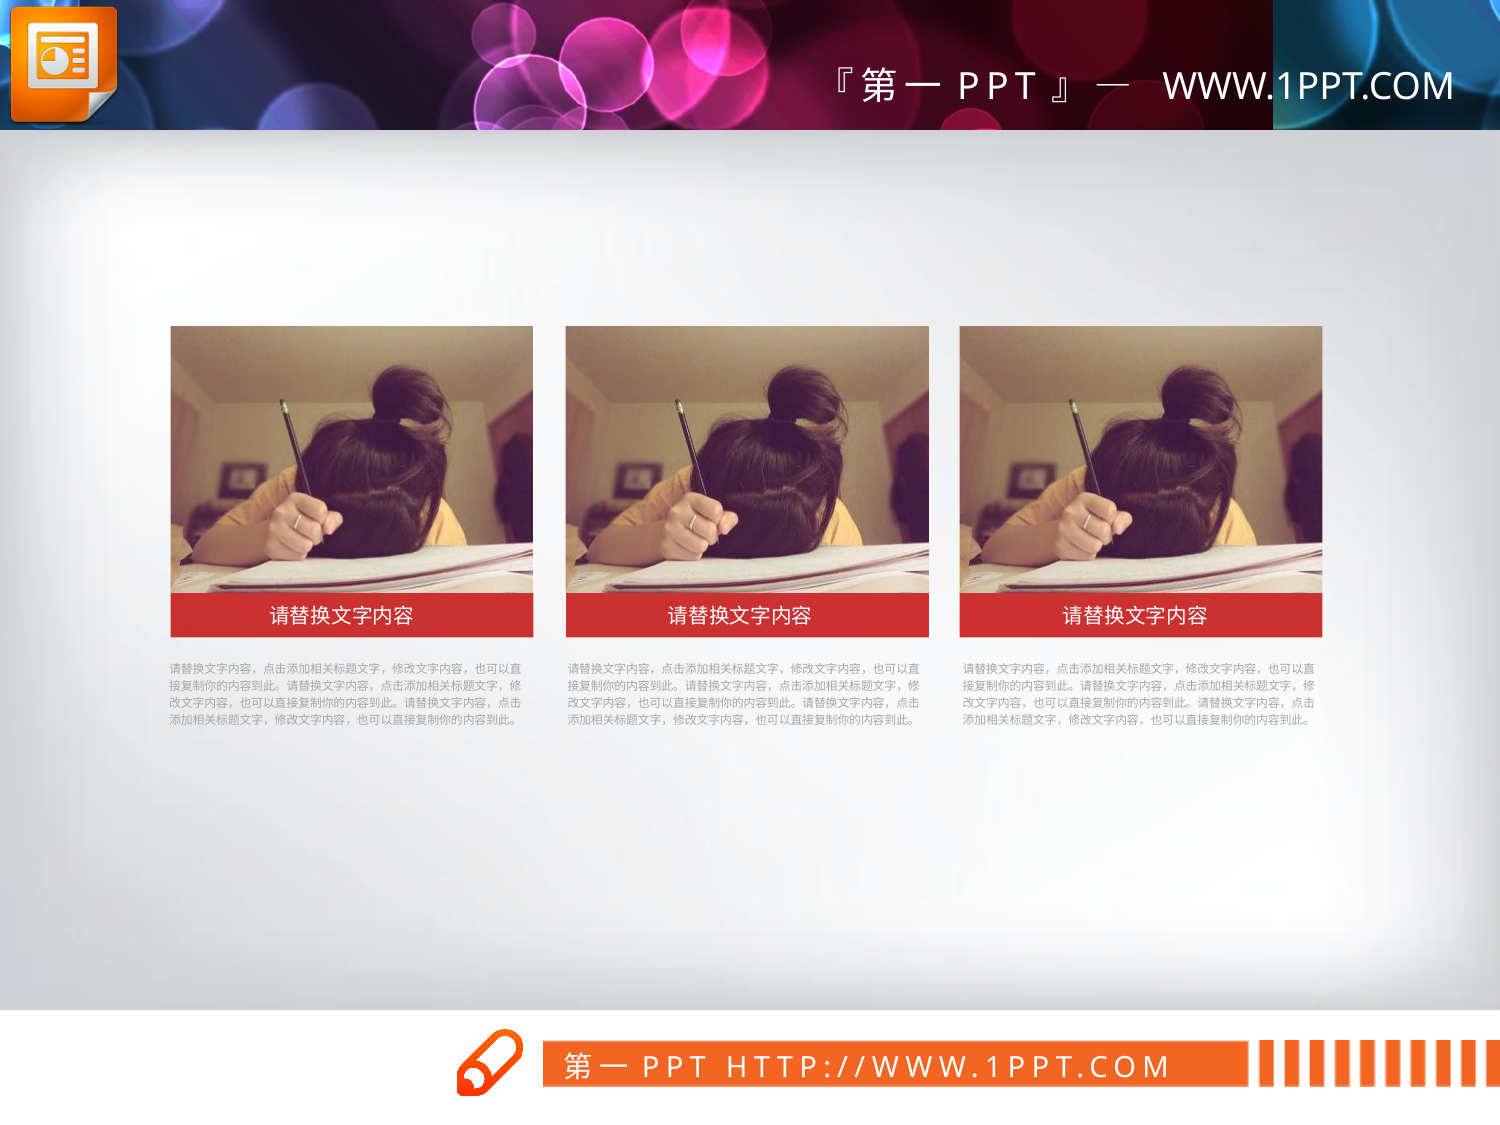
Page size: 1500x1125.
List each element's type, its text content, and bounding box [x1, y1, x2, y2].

text_box [959, 326, 1323, 593]
text_box 请替换文字内容，点击添加相关标题文字，修改文字内容，也可以直接复制你的内容到此。请替换文字内容，点击添加相关标题文字，修改文字内容，也可以直接复制你的内容到此。请替换文字内容，点击添加相关标题文字，修改文字内容，也可以直接复制你的内容到此。 [169, 658, 532, 728]
text_box 请替换文字内容 [991, 603, 1280, 628]
picture [0, 0, 1500, 1012]
text_box 请替换文字内容，点击添加相关标题文字，修改文字内容，也可以直接复制你的内容到此。请替换文字内容，点击添加相关标题文字，修改文字内容，也可以直接复制你的内容到此。请替换文字内容，点击添加相关标题文字，修改文字内容，也可以直接复制你的内容到此。 [962, 658, 1326, 728]
text_box 请替换文字内容 [595, 603, 885, 628]
text_box 请替换文字内容 [197, 603, 487, 628]
picture [543, 1040, 1500, 1087]
text_box [566, 593, 929, 638]
text_box [170, 326, 533, 593]
text_box [959, 593, 1323, 638]
text_box [565, 326, 929, 593]
text_box 请替换文字内容，点击添加相关标题文字，修改文字内容，也可以直接复制你的内容到此。请替换文字内容，点击添加相关标题文字，修改文字内容，也可以直接复制你的内容到此。请替换文字内容，点击添加相关标题文字，修改文字内容，也可以直接复制你的内容到此。 [567, 658, 931, 728]
text_box [170, 592, 534, 638]
